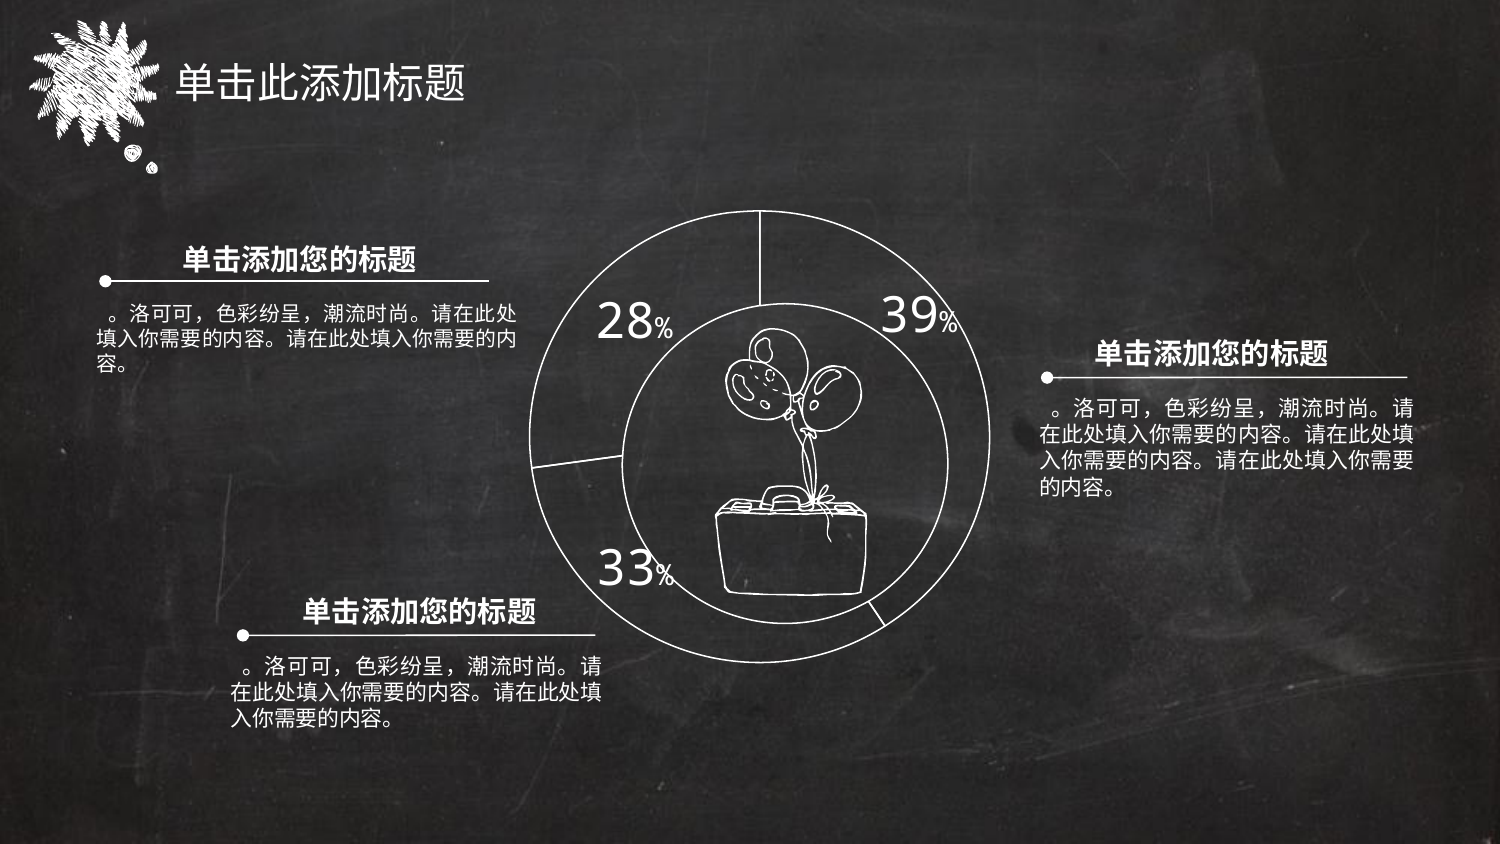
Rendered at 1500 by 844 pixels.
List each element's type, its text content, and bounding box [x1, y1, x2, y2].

text_box 39% [864, 275, 972, 350]
text_box 28% [580, 280, 688, 356]
text_box 33% [581, 528, 689, 603]
picture [0, 0, 1500, 844]
text_box [529, 295, 665, 467]
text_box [81, 234, 533, 385]
text_box [594, 210, 760, 336]
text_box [714, 327, 868, 597]
text_box [760, 210, 921, 324]
text_box 单击此添加标题 [163, 49, 561, 114]
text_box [29, 19, 160, 174]
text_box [1024, 327, 1430, 509]
text_box [621, 592, 886, 663]
text_box [531, 455, 636, 579]
text_box [870, 349, 990, 626]
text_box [215, 585, 618, 740]
